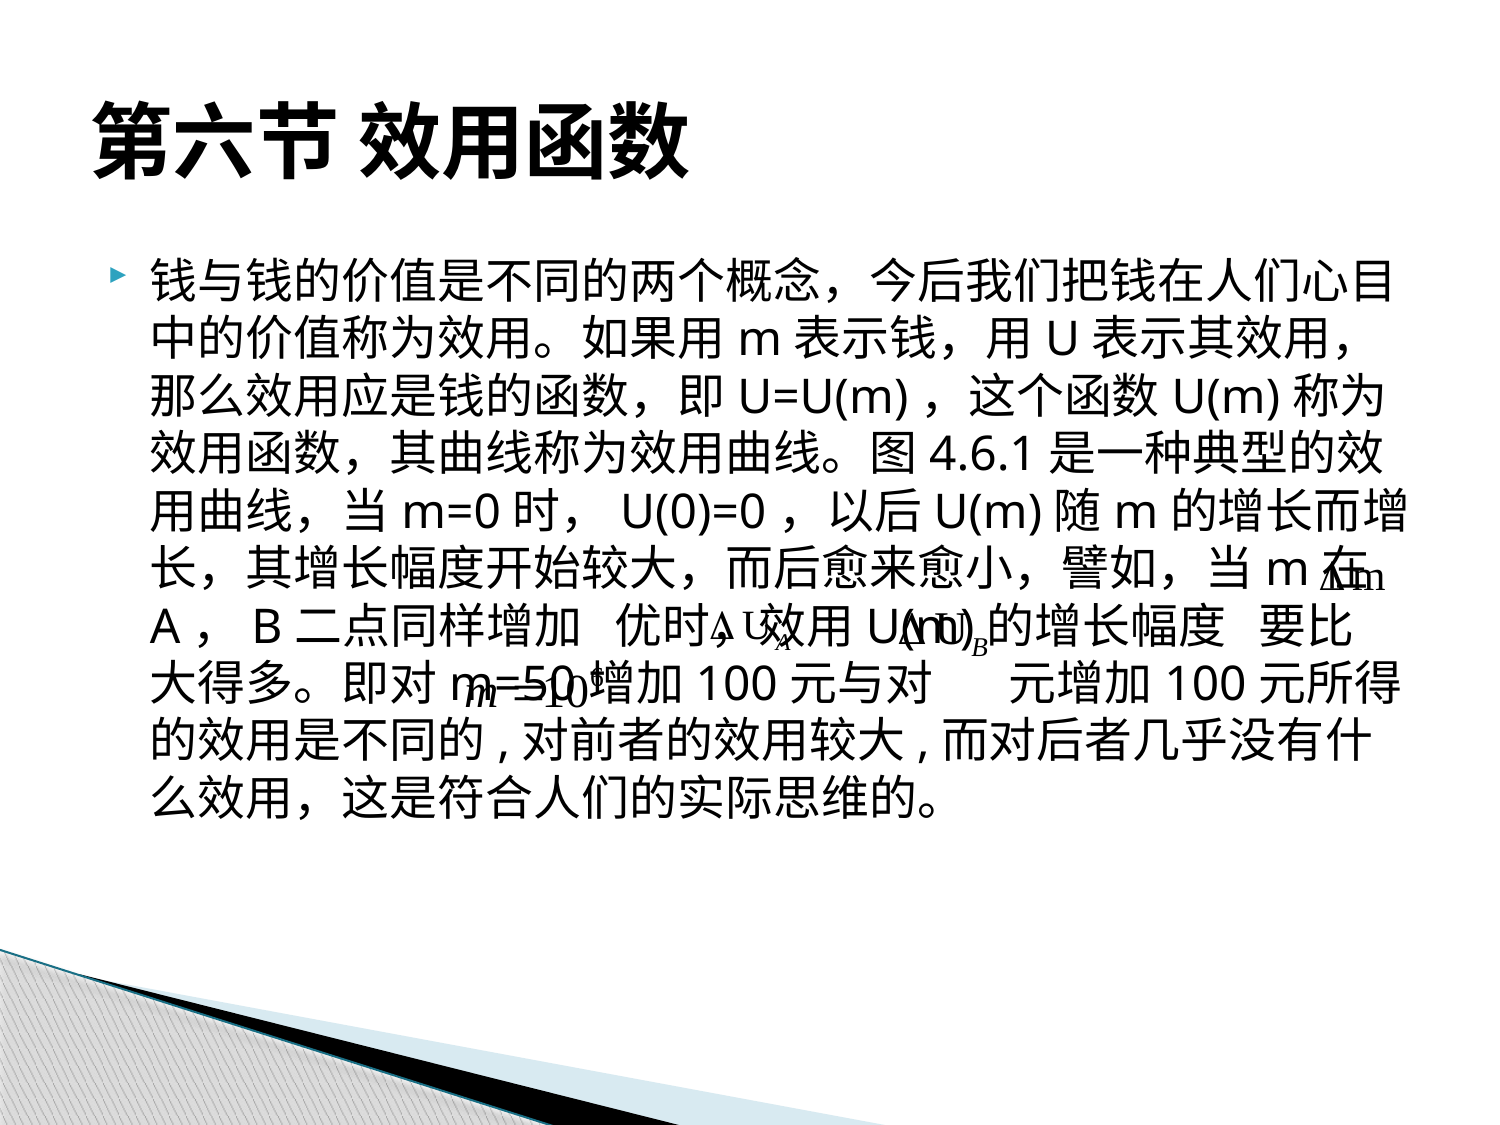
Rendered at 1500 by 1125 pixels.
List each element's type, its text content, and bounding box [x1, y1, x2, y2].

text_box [702, 597, 798, 661]
title 第六节 效用函数 [75, 45, 1425, 233]
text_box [456, 655, 613, 720]
list 钱与钱的价值是不同的两个概念，今后我们把钱在人们心目中的价值称为效用。如果用m表示钱，用U表示其效用，那么效用应是钱的函数，即U=U(m)，这个函数U(m)称为效用函数，其曲线称为效用曲线。图4.6.1是一种典型的效用曲线，当m=0时，U(0)=0，以后U(m)随m的增长而增长，其增长幅度开始较大，而后愈来愈小，譬如，当m在A，B二点同样增加 优时，效用U(m)的增长幅度 要比 大得多。即对m=50增加100元与对 元增加100元所得的效用是不同的,对前者的效用较大,而对后者几乎没有什么效用，这是符合人们的实际思维的。 [75, 243, 1425, 1125]
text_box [1312, 550, 1393, 598]
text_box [890, 597, 997, 669]
